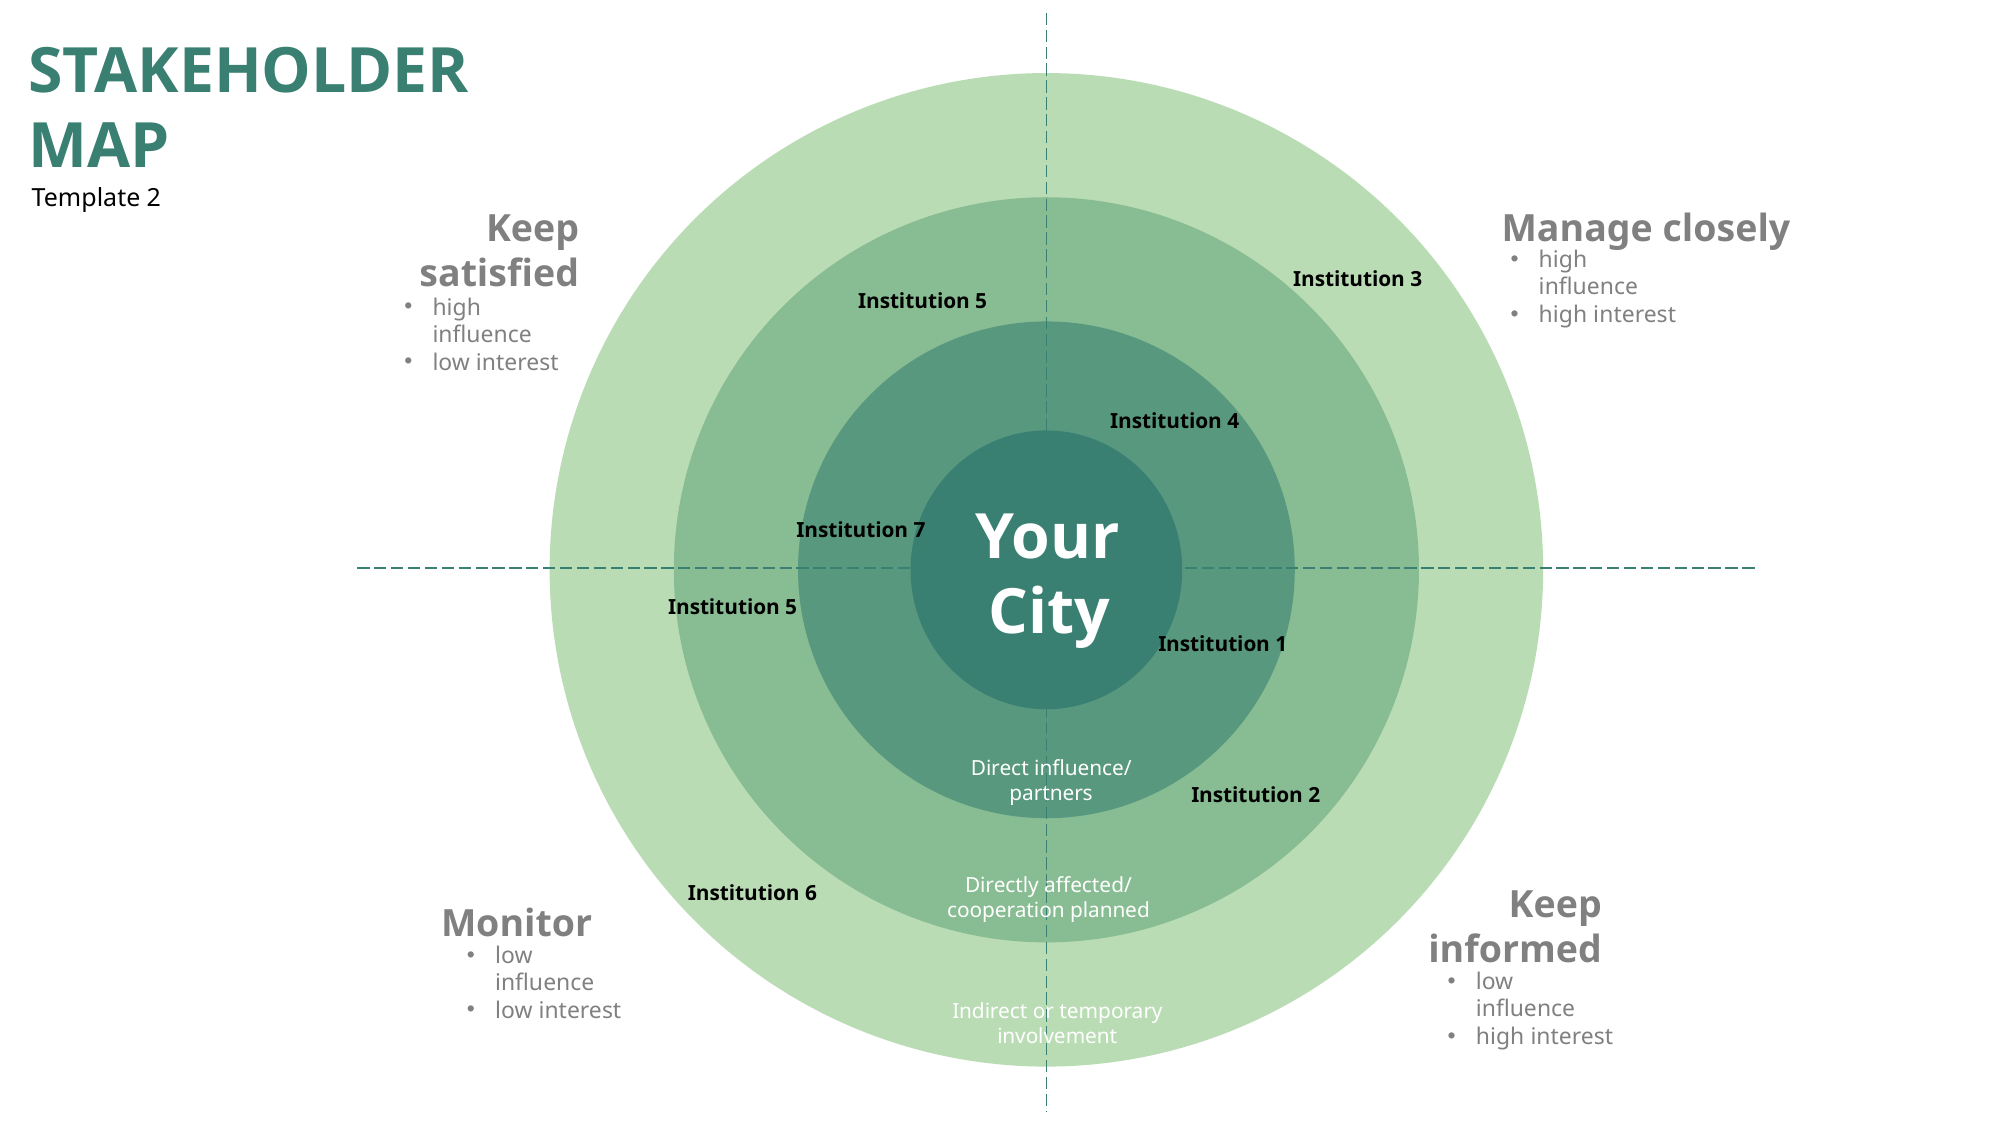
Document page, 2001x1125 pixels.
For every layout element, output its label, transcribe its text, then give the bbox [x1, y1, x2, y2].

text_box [311, 12, 1813, 1113]
text_box Template 2 [16, 173, 184, 219]
text_box STAKEHOLDER MAP [13, 22, 311, 188]
